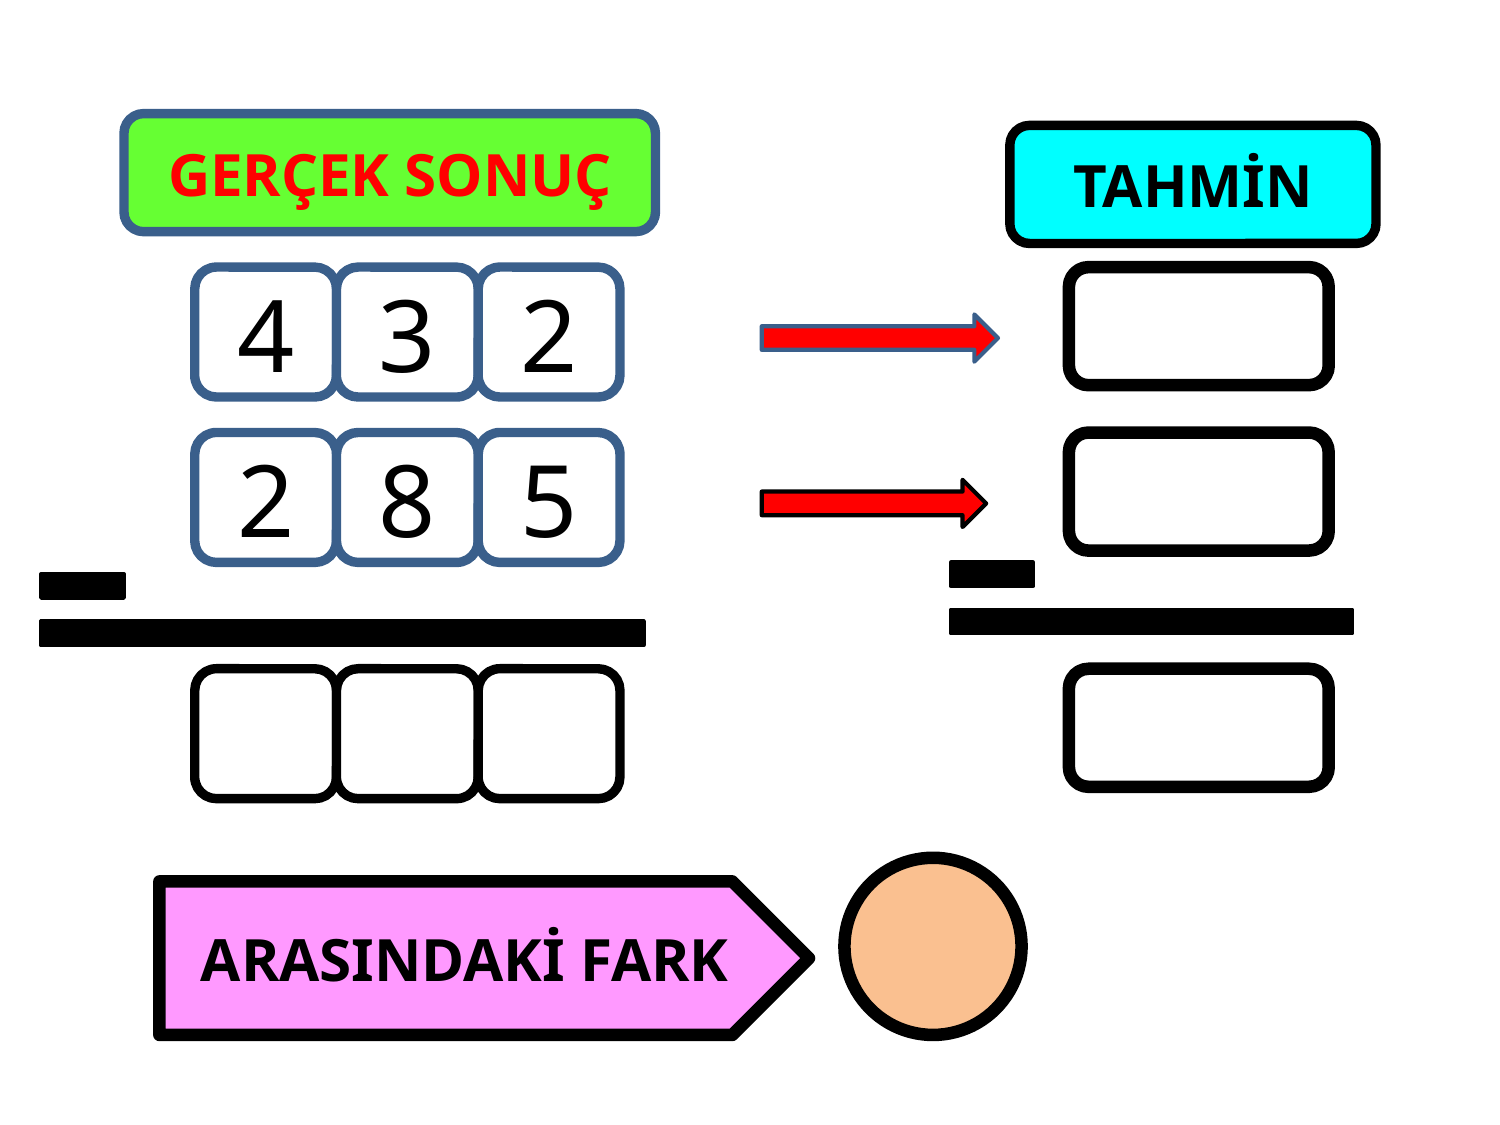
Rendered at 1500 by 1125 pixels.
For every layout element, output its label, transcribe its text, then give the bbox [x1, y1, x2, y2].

text_box 5 [476, 430, 623, 565]
text_box TAHMİN [1007, 123, 1379, 246]
text_box [842, 855, 1024, 1038]
text_box 3 [334, 264, 478, 400]
text_box GERÇEK SONUÇ [121, 111, 658, 234]
text_box [1066, 666, 1331, 789]
text_box [39, 619, 610, 647]
text_box [1066, 265, 1331, 388]
text_box [759, 477, 989, 529]
text_box ARASINDAKİ FARK [157, 879, 812, 1038]
text_box [192, 666, 336, 801]
text_box [610, 619, 646, 647]
text_box [949, 608, 1354, 635]
text_box [476, 666, 623, 801]
text_box [334, 666, 478, 801]
text_box 2 [192, 430, 336, 565]
text_box [949, 560, 1035, 588]
text_box [39, 572, 126, 600]
text_box 2 [476, 264, 623, 400]
text_box 4 [192, 264, 336, 400]
text_box [1066, 430, 1331, 553]
text_box [759, 312, 1001, 364]
text_box 8 [334, 430, 478, 565]
